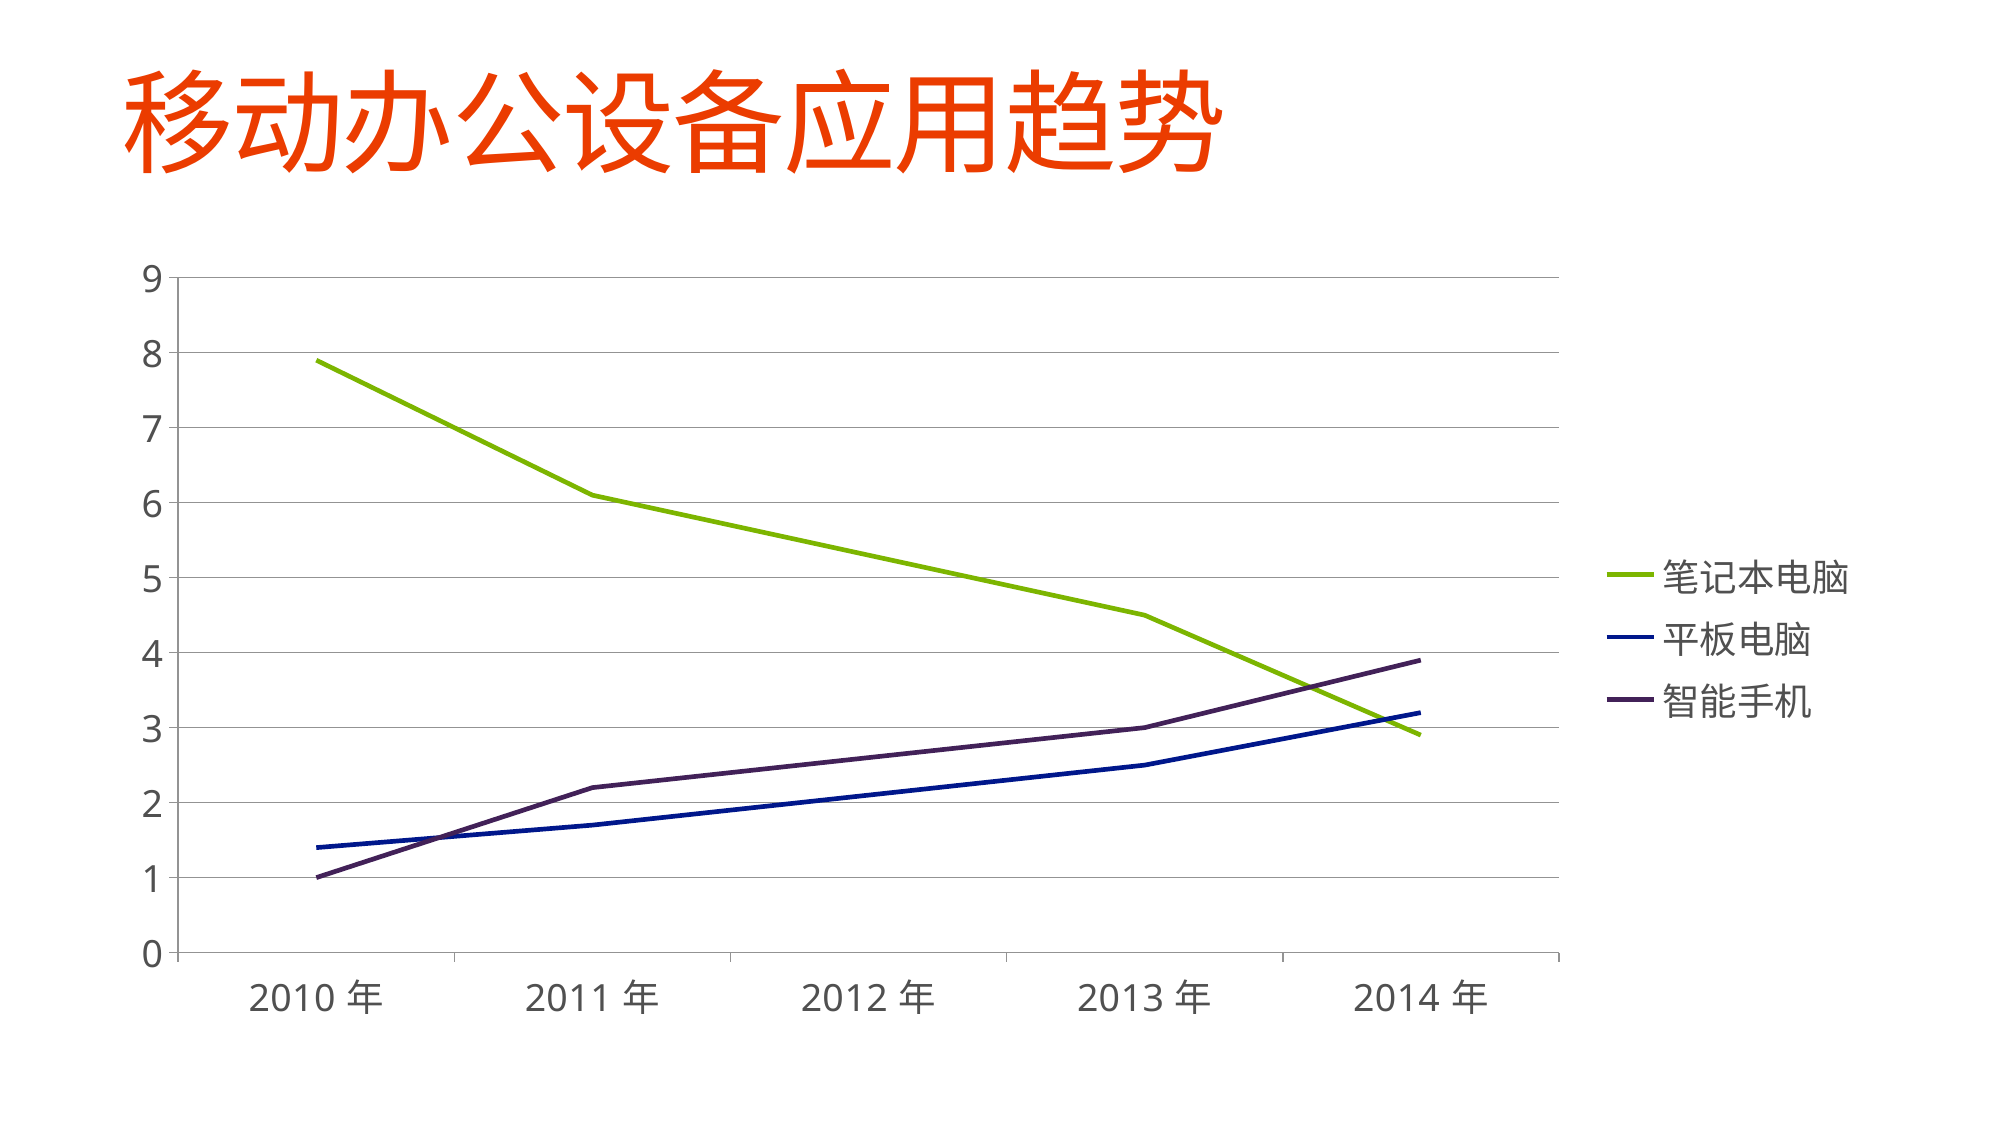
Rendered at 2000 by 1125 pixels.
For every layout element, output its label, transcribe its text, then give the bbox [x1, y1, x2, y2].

title 移动办公设备应用趋势 [106, 59, 1875, 164]
chart [105, 235, 1875, 1039]
